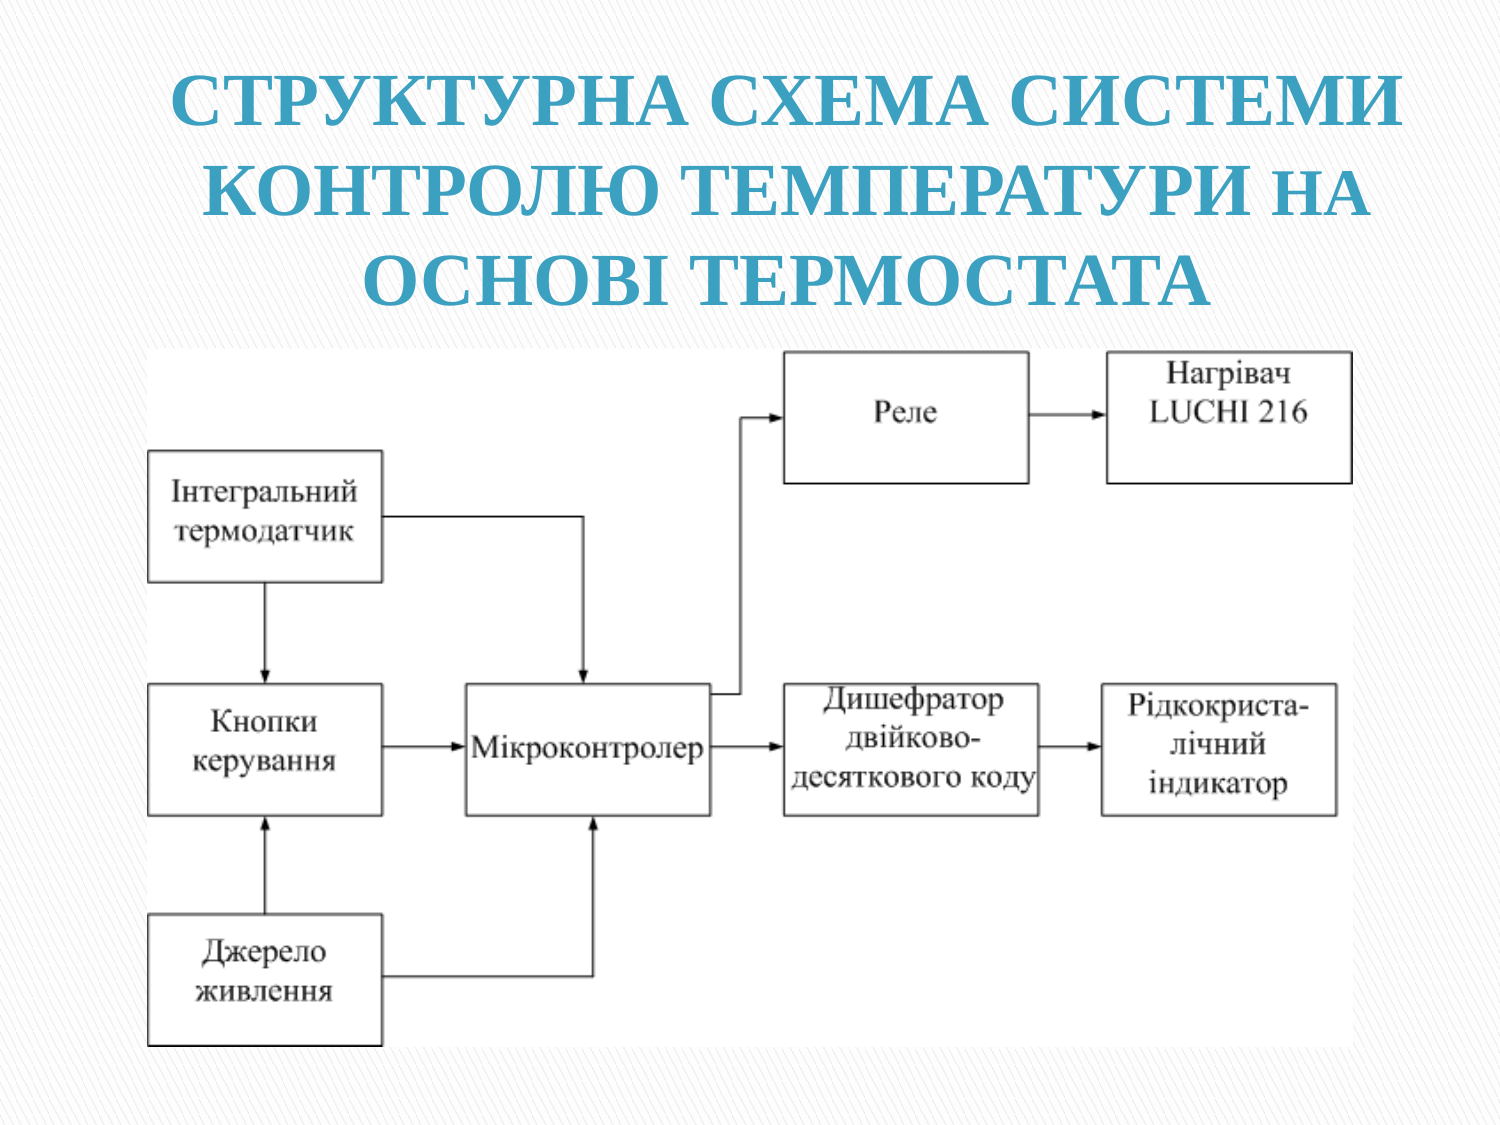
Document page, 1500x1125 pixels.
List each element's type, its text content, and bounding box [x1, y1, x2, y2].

title Структурна схема системи контролю температури на основі термостата [112, 42, 1463, 234]
picture [147, 349, 1353, 1048]
